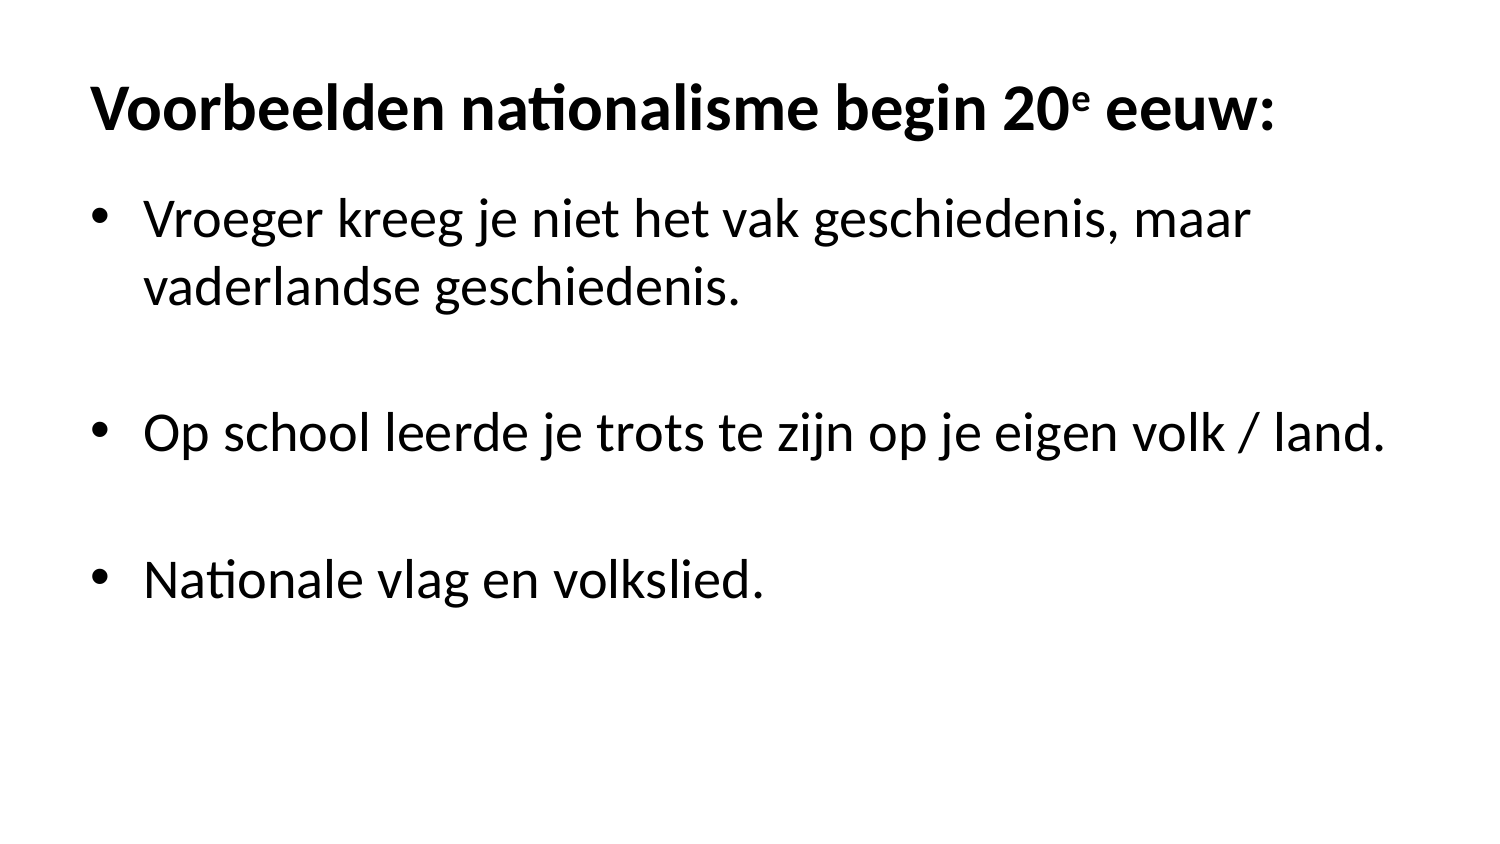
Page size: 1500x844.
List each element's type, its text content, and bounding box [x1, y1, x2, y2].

list Vroeger kreeg je niet het vak geschiedenis, maar vaderlandse geschiedenis. Op school leerde je trots te zijn op je eigen volk / land. Nationale vlag en volkslied. [75, 173, 1425, 754]
title Voorbeelden nationalisme begin 20e eeuw: [75, 33, 1425, 173]
